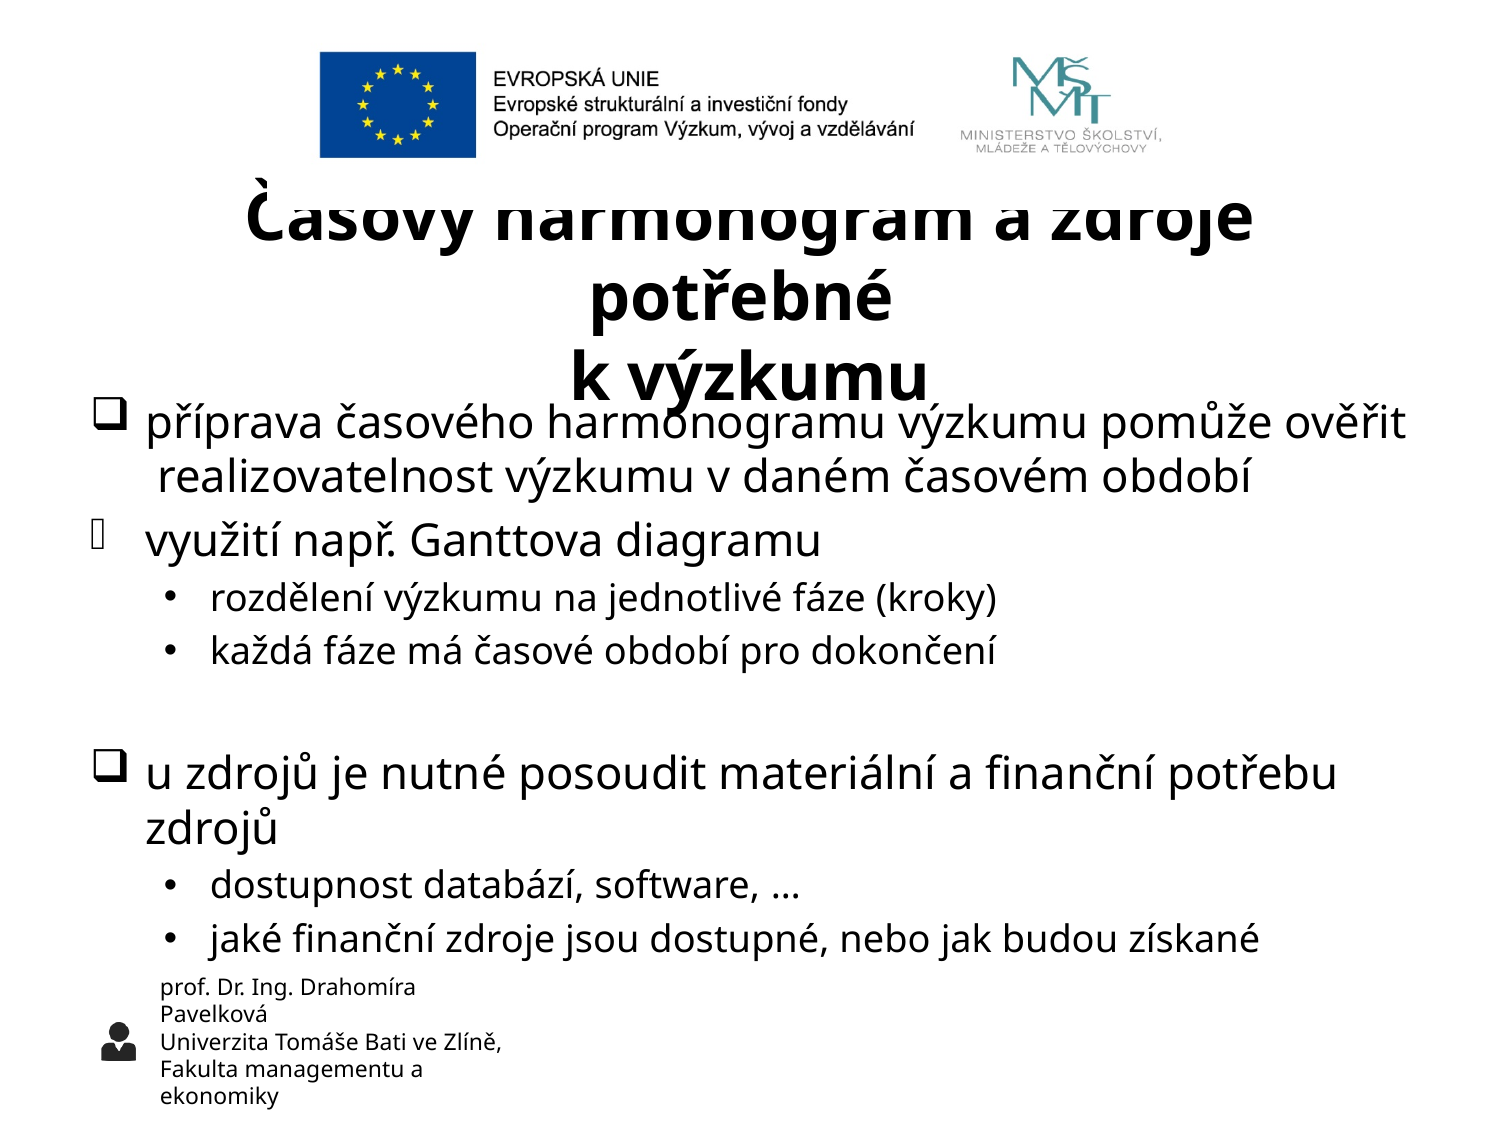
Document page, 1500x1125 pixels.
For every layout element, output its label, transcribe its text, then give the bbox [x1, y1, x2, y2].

picture [101, 1021, 136, 1062]
picture [267, 0, 1213, 210]
list příprava časového harmonogramu výzkumu pomůže ověřit realizovatelnost výzkumu v daném časovém období využití např. Ganttova diagramu rozdělení výzkumu na jednotlivé fáze (kroky) každá fáze má časové období pro dokončení u zdrojů je nutné posoudit materiální a finanční potřebu zdrojů dostupnost databází, software, … jaké finanční zdroje jsou dostupné, nebo jak budou získané [75, 385, 1425, 1005]
footer prof. Dr. Ing. Drahomíra Pavelková Univerzita Tomáše Bati ve Zlíně, Fakulta managementu a ekonomiky [145, 999, 526, 1083]
title Časový harmonogram a zdroje potřebné k výzkumu [75, 219, 1425, 368]
